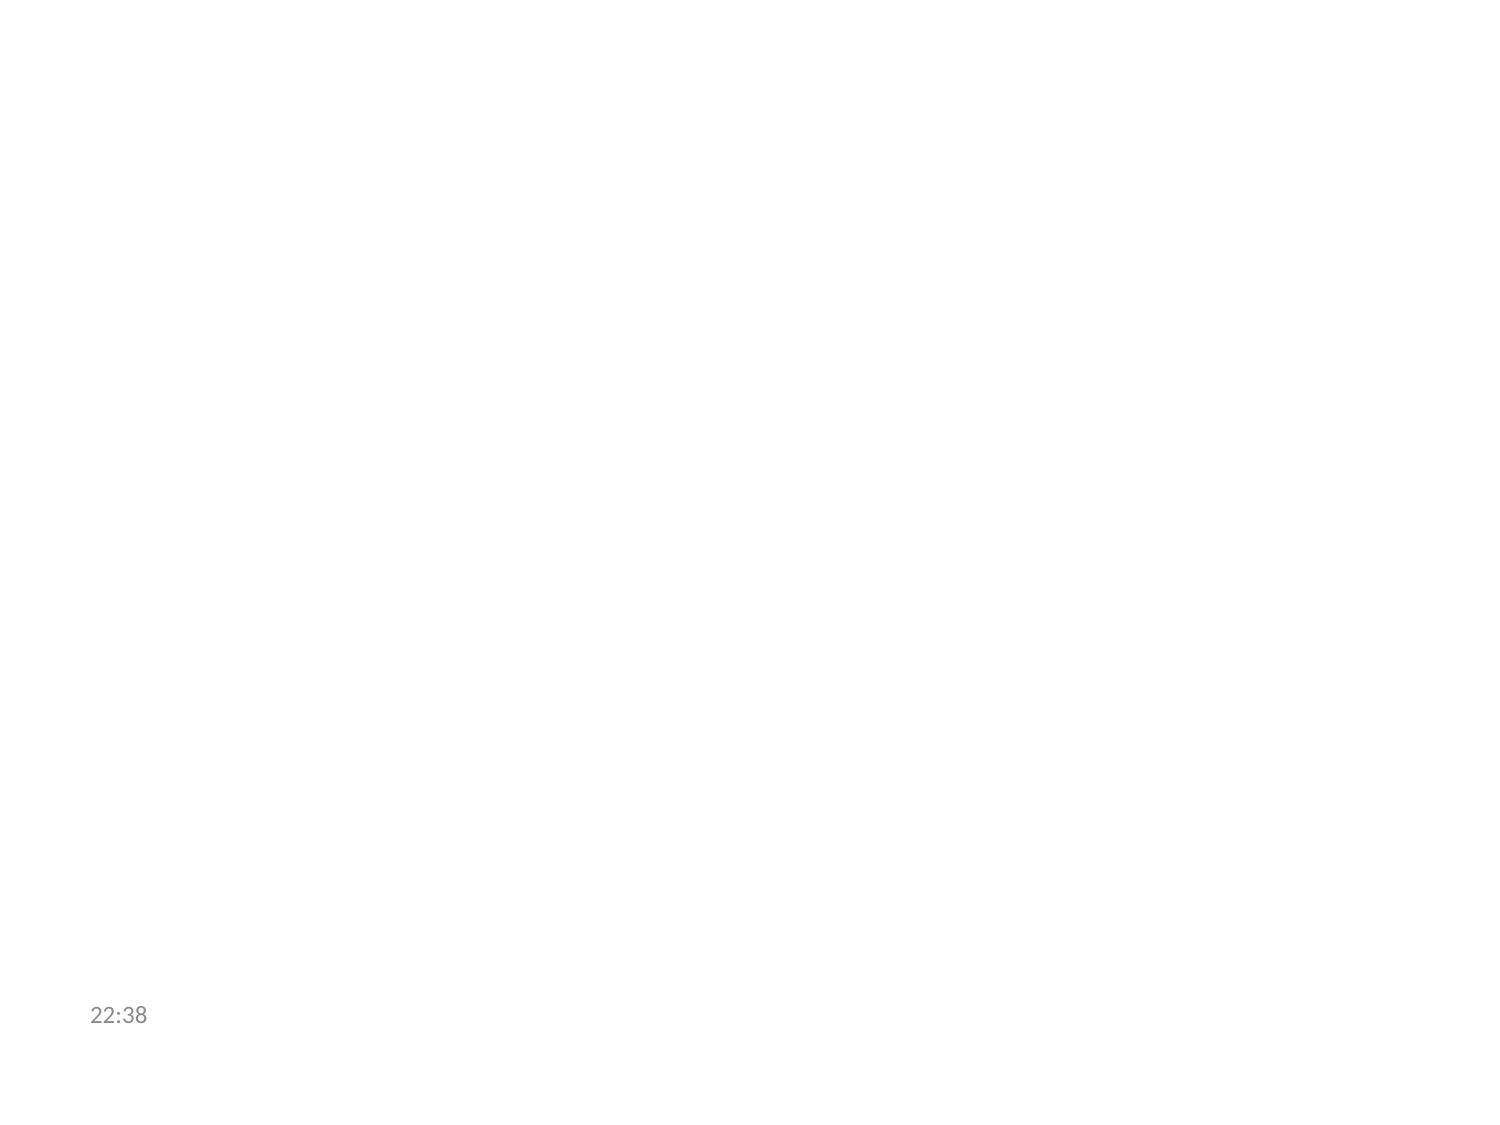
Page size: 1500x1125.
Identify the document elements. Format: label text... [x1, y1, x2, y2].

text_box 15:35 [75, 983, 425, 1044]
